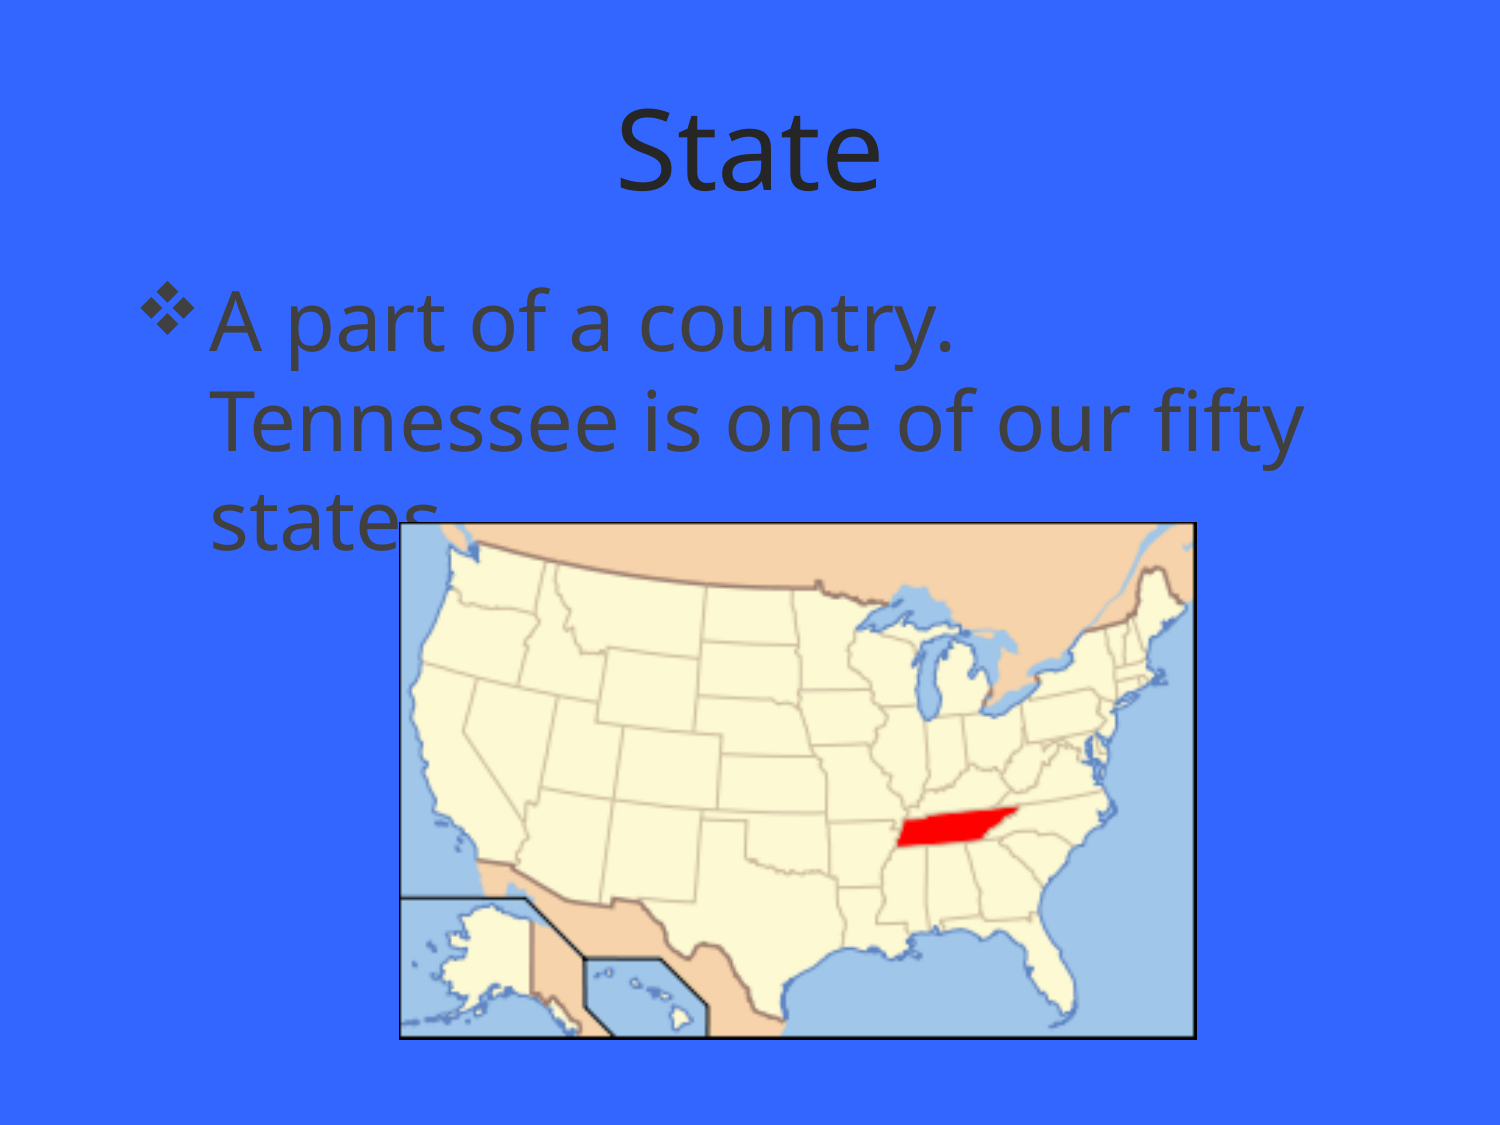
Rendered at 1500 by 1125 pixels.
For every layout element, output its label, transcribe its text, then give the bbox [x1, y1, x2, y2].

picture [398, 520, 1198, 1041]
title State [119, 51, 1381, 240]
list A part of a country. Tennessee is one of our fifty states. [119, 260, 1381, 1011]
